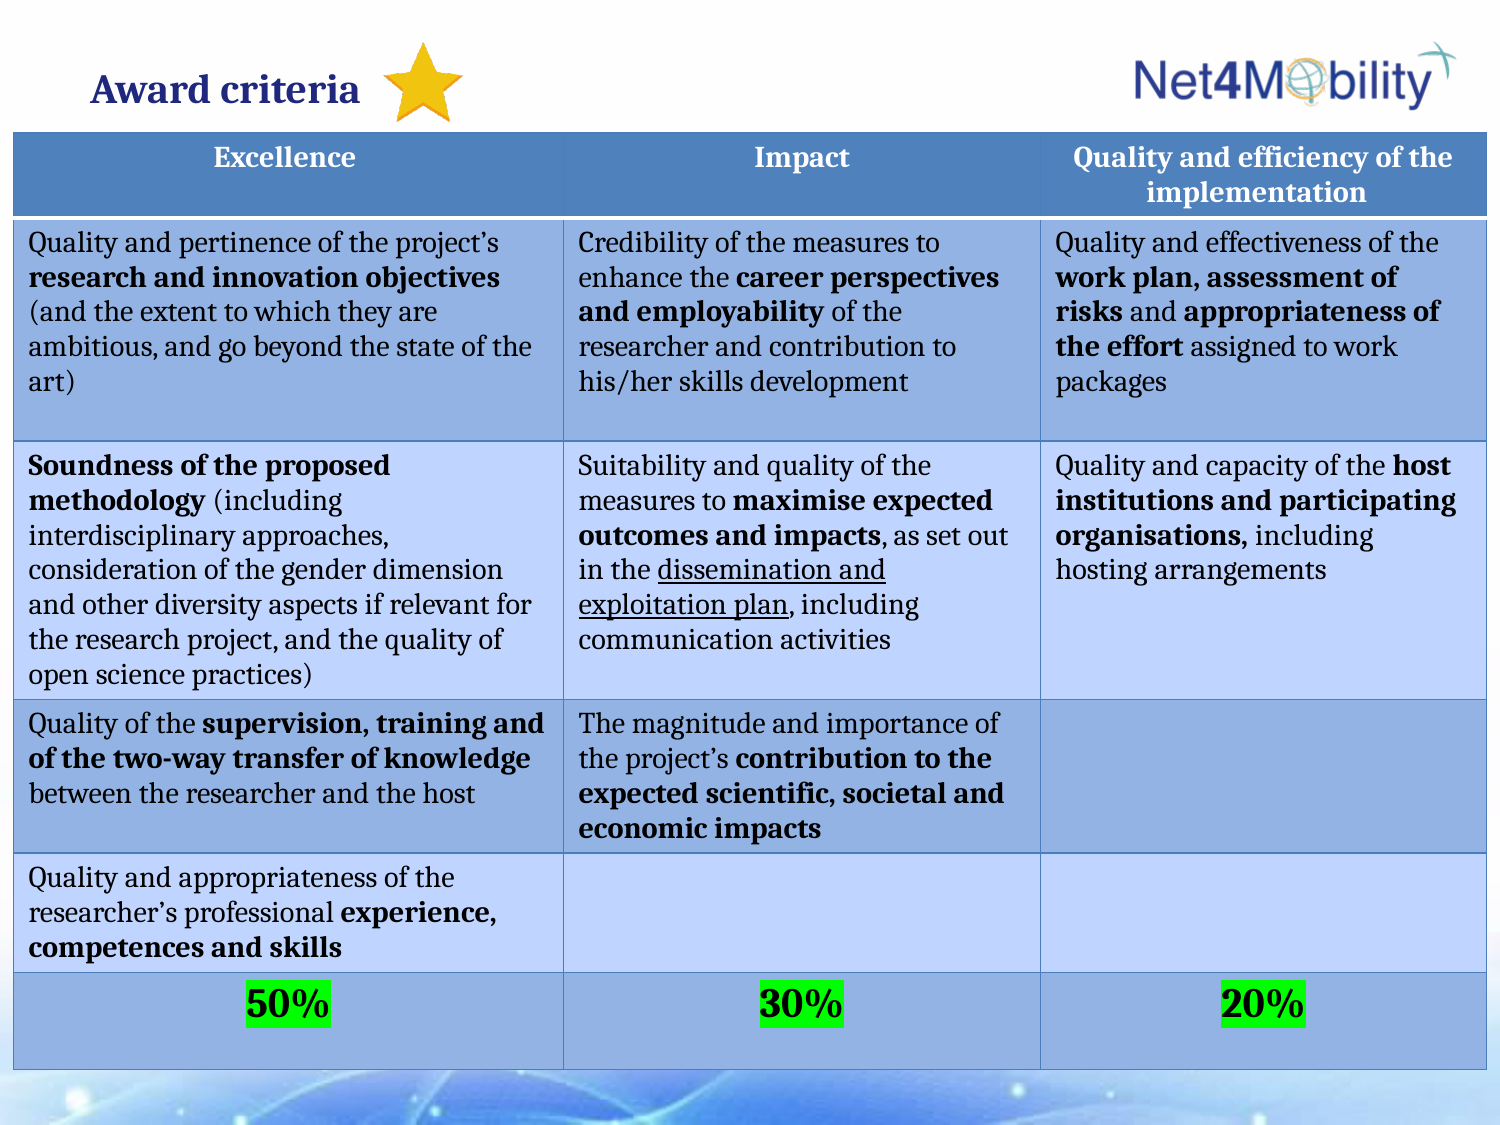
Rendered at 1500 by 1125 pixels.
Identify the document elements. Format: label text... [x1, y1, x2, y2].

table_cell [564, 854, 1040, 972]
table_cell Quality and pertinence of the project’s research and innovation objectives (and the extent to which they are ambitious, and go beyond the state of the art) [14, 220, 563, 440]
table_cell 30% [564, 973, 1040, 1069]
table_cell 50% [14, 973, 563, 1069]
table_cell Credibility of the measures to enhance the career perspectives and employability of the researcher and contribution to his/her skills development [564, 220, 1040, 440]
title Award criteria [75, 30, 1093, 132]
table_cell [1041, 700, 1486, 852]
table_cell [1041, 854, 1486, 972]
table_cell Suitability and quality of the measures to maximise expected outcomes and impacts, as set out in the dissemination and exploitation plan, including communication activities [564, 442, 1040, 699]
table_cell Soundness of the proposed methodology (including interdisciplinary approaches, consideration of the gender dimension and other diversity aspects if relevant for the research project, and the quality of open science practices) [14, 442, 563, 699]
table_cell 20% [1041, 973, 1486, 1069]
table_header Excellence [14, 134, 563, 216]
table_header Impact [564, 134, 1040, 216]
table_cell Quality and appropriateness of the researcher’s professional experience, competences and skills [14, 854, 563, 972]
table_cell The magnitude and importance of the project’s contribution to the expected scientific, societal and economic impacts [564, 700, 1040, 852]
picture [0, 0, 1500, 1125]
table_cell Quality of the supervision, training and of the two-way transfer of knowledge between the researcher and the host [14, 700, 563, 852]
table_cell Quality and effectiveness of the work plan, assessment of risks and appropriateness of the effort assigned to work packages [1041, 220, 1486, 440]
table_header Quality and efficiency of the implementation [1041, 134, 1486, 216]
table_cell Quality and capacity of the host institutions and participating organisations, including hosting arrangements [1041, 442, 1486, 699]
